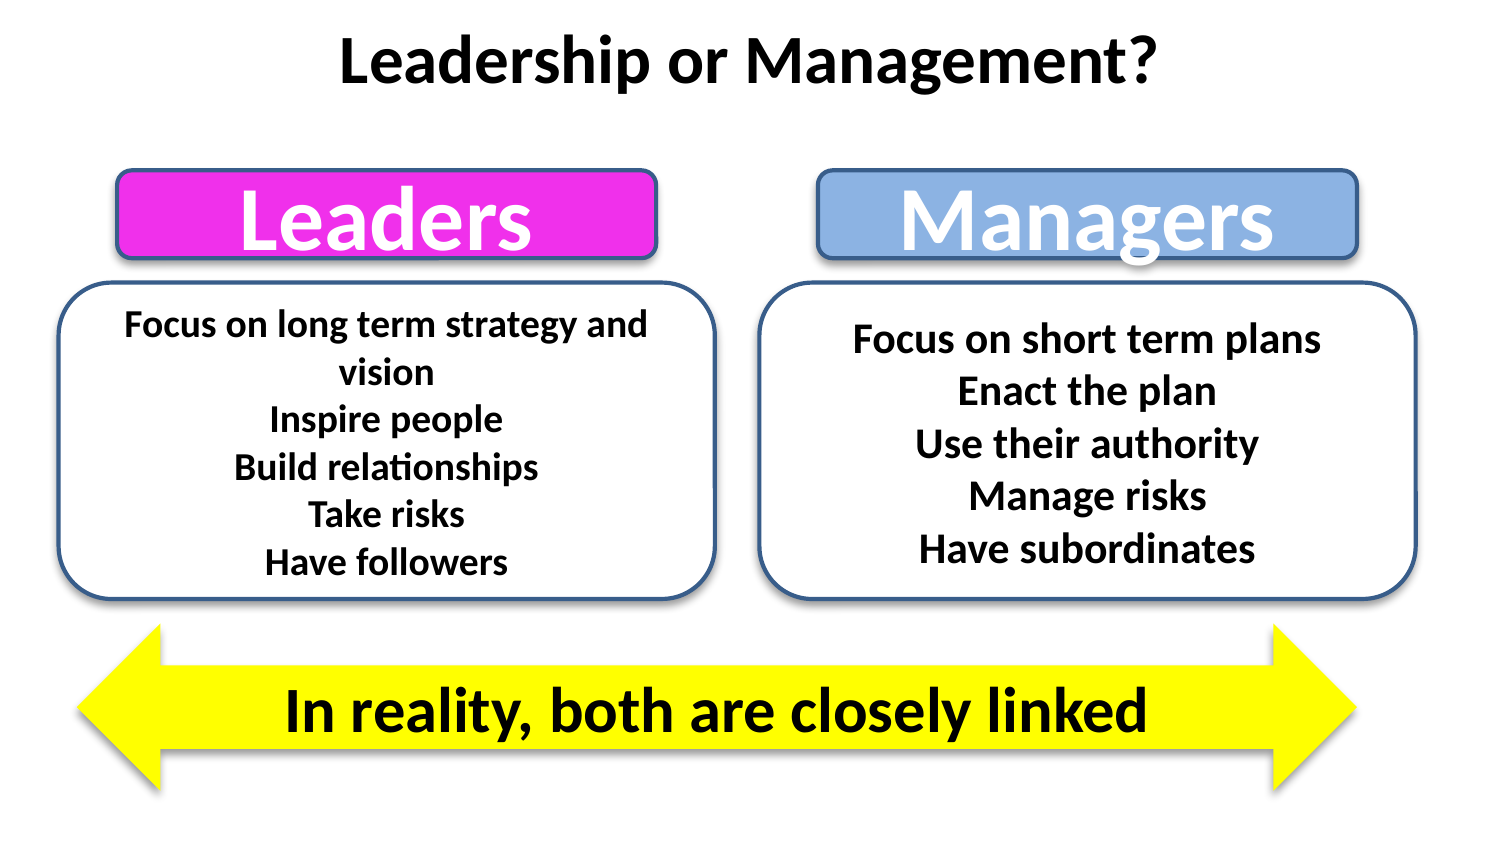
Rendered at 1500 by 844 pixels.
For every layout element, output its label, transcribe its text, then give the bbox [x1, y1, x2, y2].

text_box Leaders [117, 170, 657, 259]
title Leadership or Management? [75, 6, 1425, 106]
text_box Managers [817, 170, 1357, 259]
text_box In reality, both are closely linked [76, 623, 1358, 791]
text_box Focus on long term strategy and vision Inspire people Build relationships Take risks Have followers [58, 282, 715, 599]
text_box Focus on short term plans Enact the plan Use their authority Manage risks Have subordinates [759, 282, 1416, 599]
